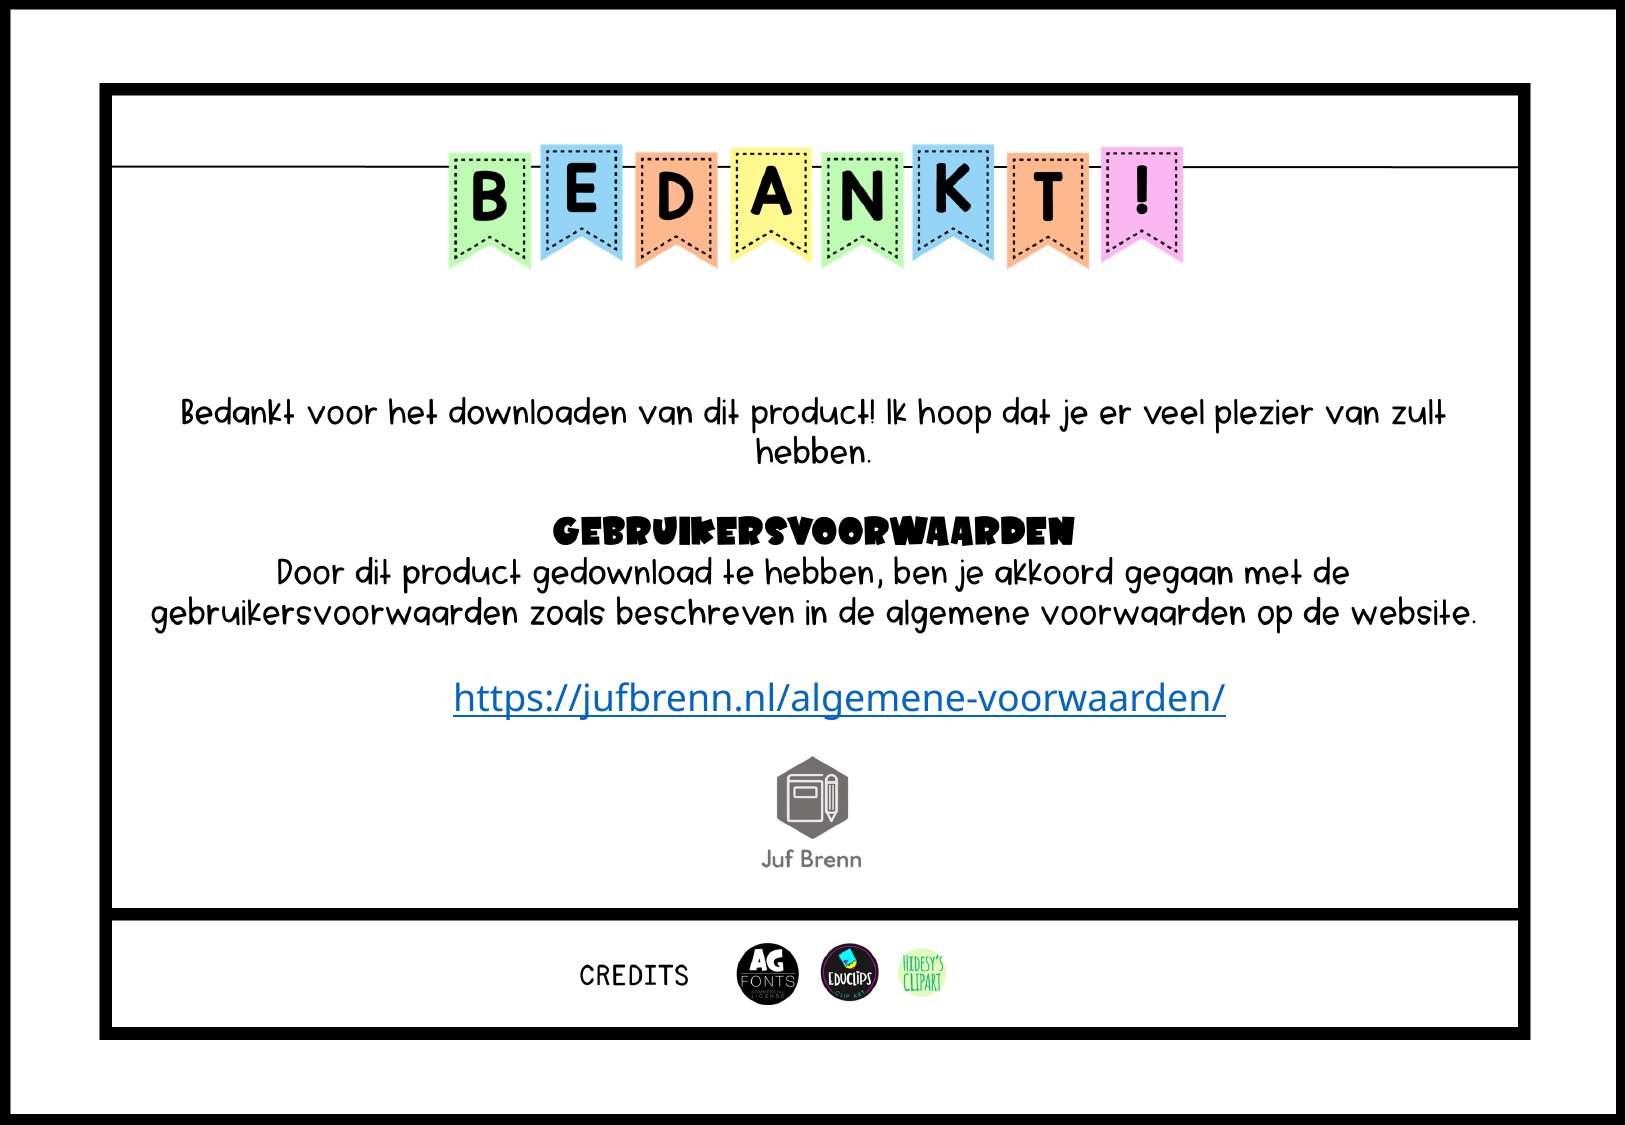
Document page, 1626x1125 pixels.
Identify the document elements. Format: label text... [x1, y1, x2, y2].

text_box https://jufbrenn.nl/algemene-voorwaarden/ [428, 666, 1252, 733]
picture [0, 0, 1626, 1125]
